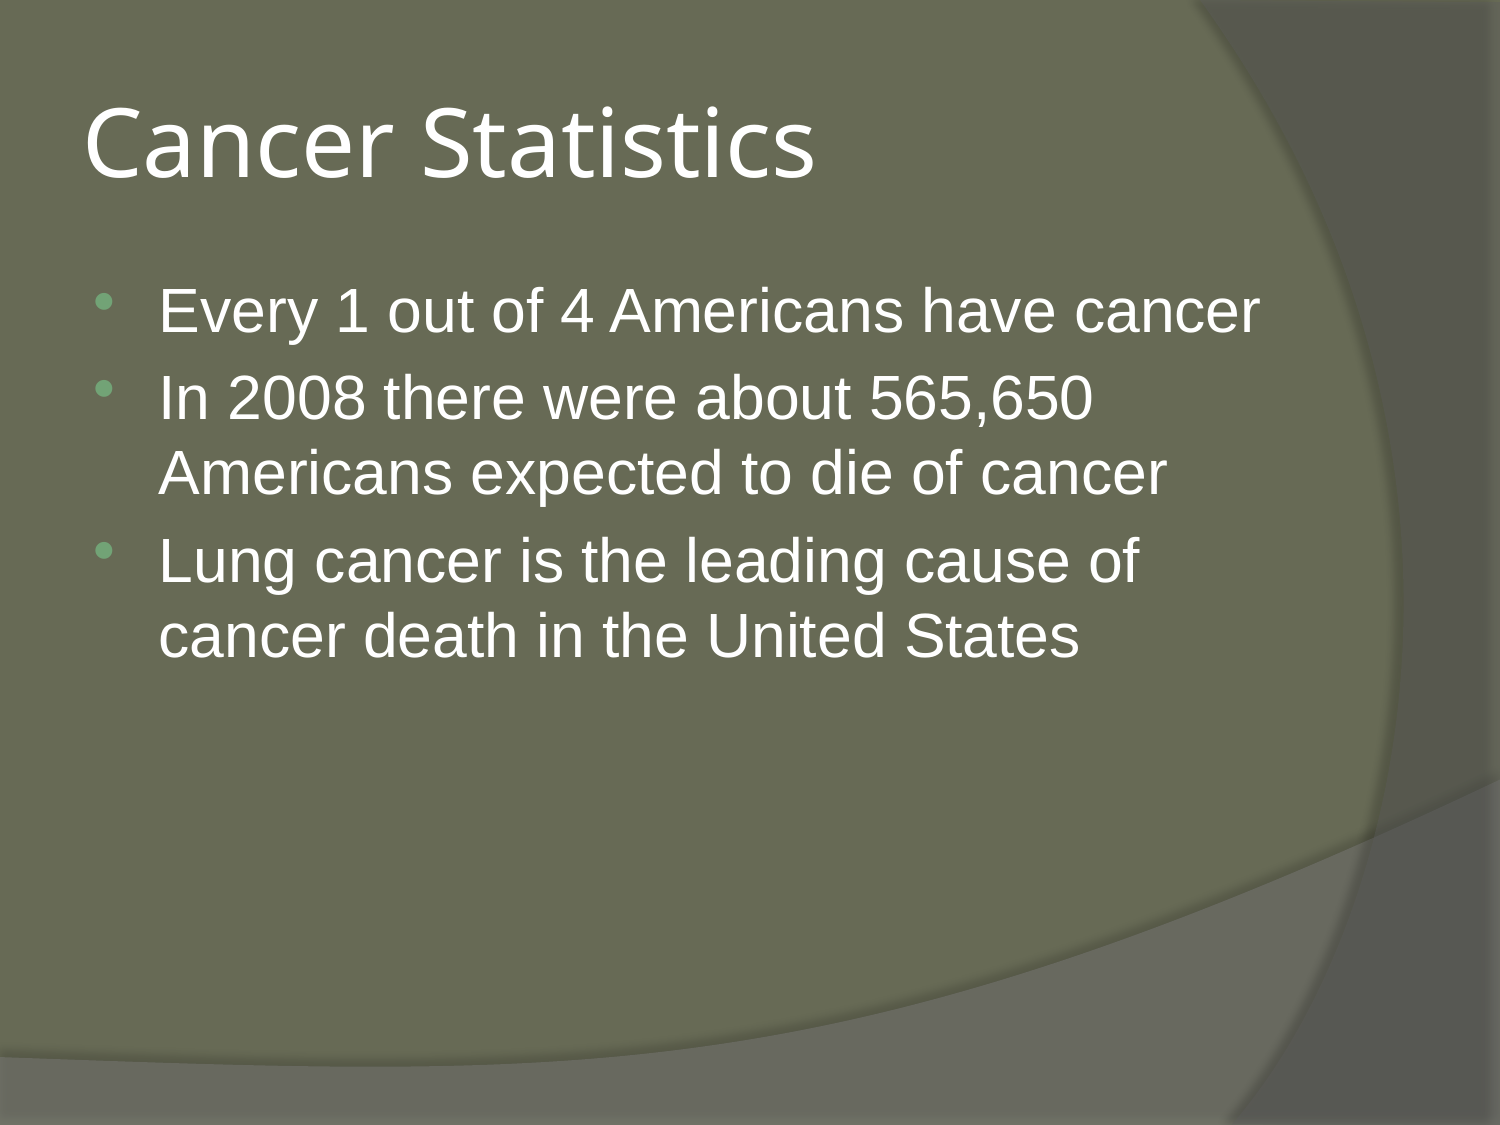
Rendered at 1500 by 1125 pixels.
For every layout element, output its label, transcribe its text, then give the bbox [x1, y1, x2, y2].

title Cancer Statistics [75, 45, 1300, 233]
list Every 1 out of 4 Americans have cancer In 2008 there were about 565,650 Americans expected to die of cancer Lung cancer is the leading cause of cancer death in the United States [75, 262, 1300, 1005]
